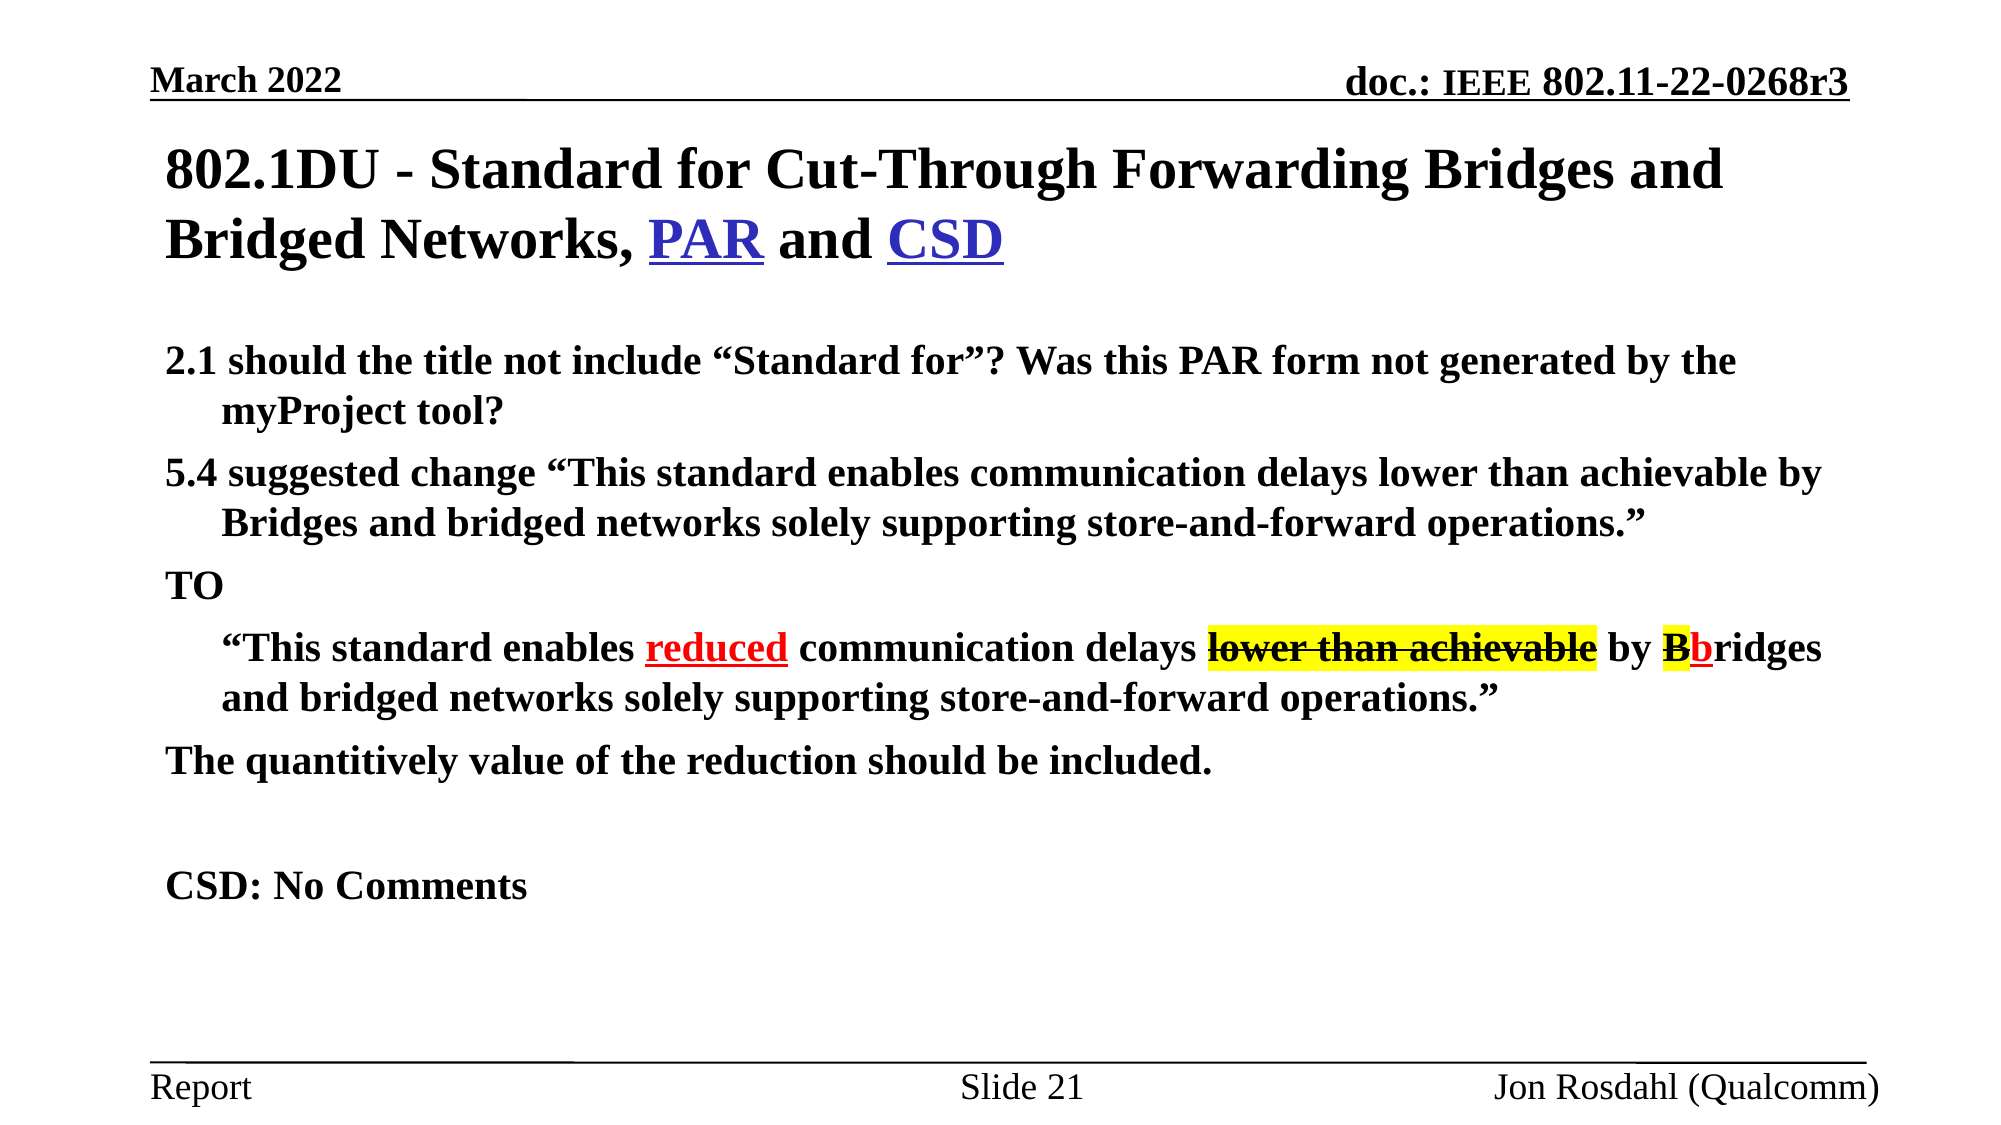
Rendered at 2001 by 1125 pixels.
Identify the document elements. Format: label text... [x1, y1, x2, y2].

list 2.1 should the title not include “Standard for”? Was this PAR form not generated by the myProject tool? 5.4 suggested change “This standard enables communication delays lower than achievable by Bridges and bridged networks solely supporting store-and-forward operations.” TO “This standard enables reduced communication delays lower than achievable by Bbridges and bridged networks solely supporting store-and-forward operations.” The quantitively value of the reduction should be included. CSD: No Comments [149, 324, 1850, 1036]
footer Jon Rosdahl (Qualcomm) [1436, 1061, 1881, 1108]
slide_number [149, 49, 431, 100]
slide_number Slide 21 [950, 1061, 1095, 1125]
title 802.1DU - Standard for Cut-Through Forwarding Bridges and Bridged Networks, PAR and CSD [149, 112, 1850, 288]
